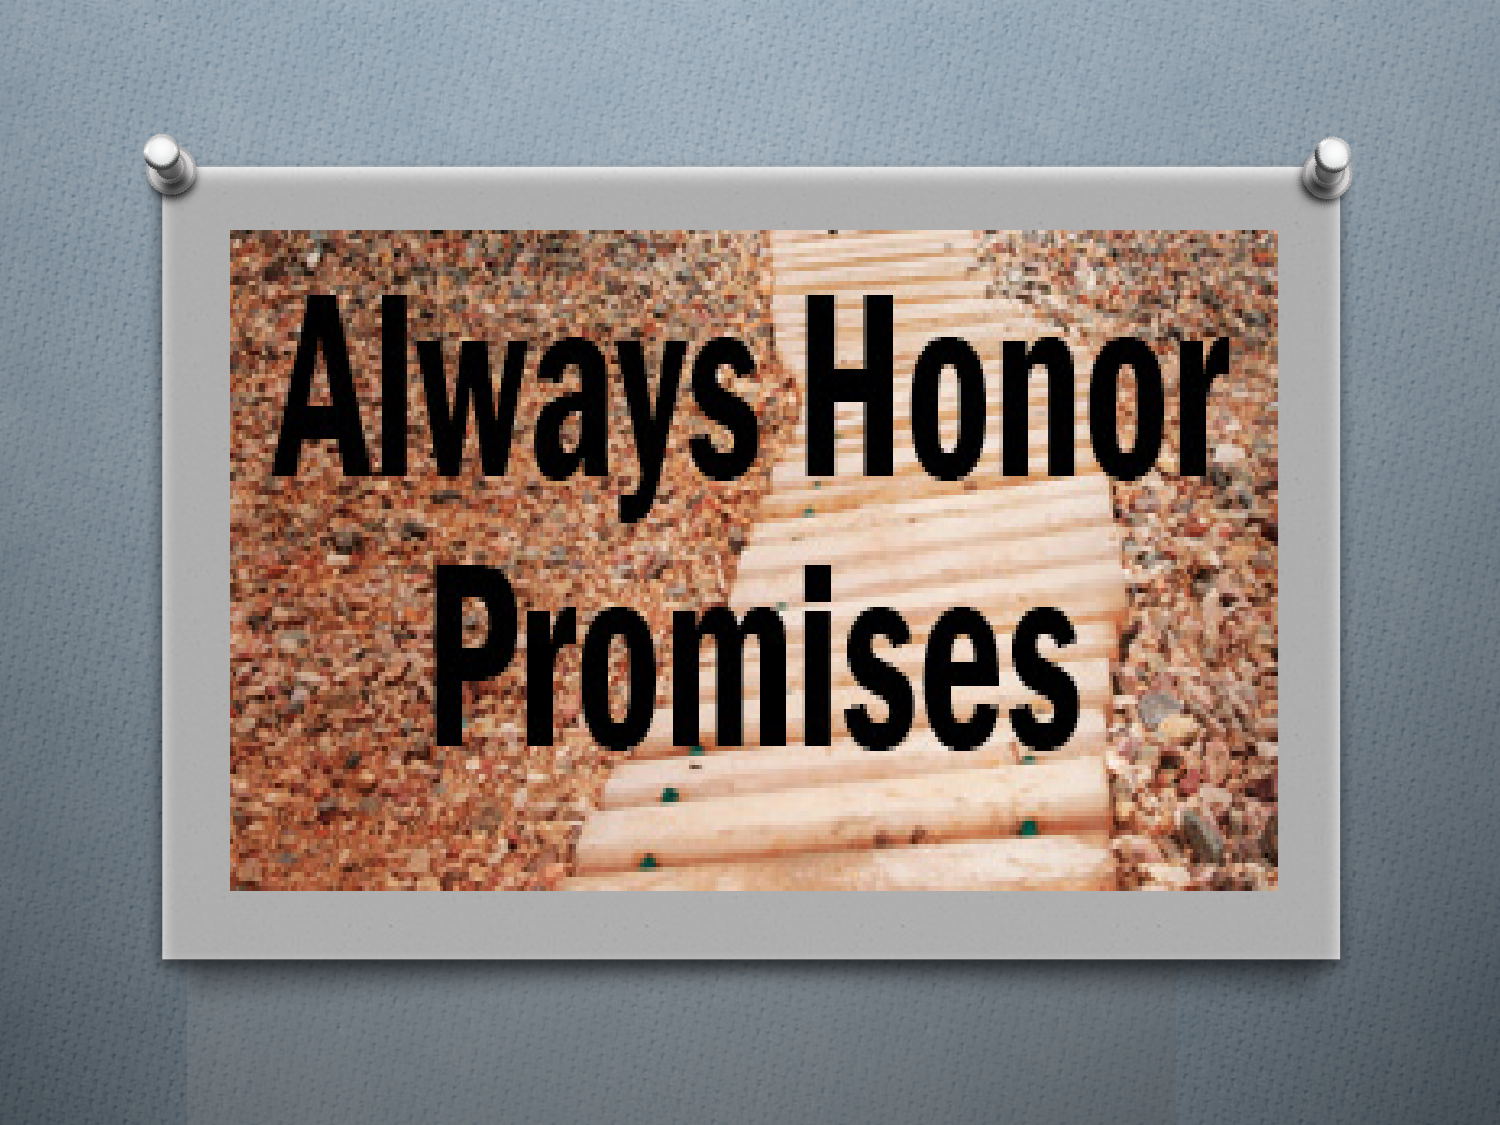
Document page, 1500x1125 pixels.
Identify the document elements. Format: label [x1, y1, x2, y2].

picture [230, 230, 1278, 892]
picture [1274, 109, 1396, 230]
picture [112, 100, 235, 224]
